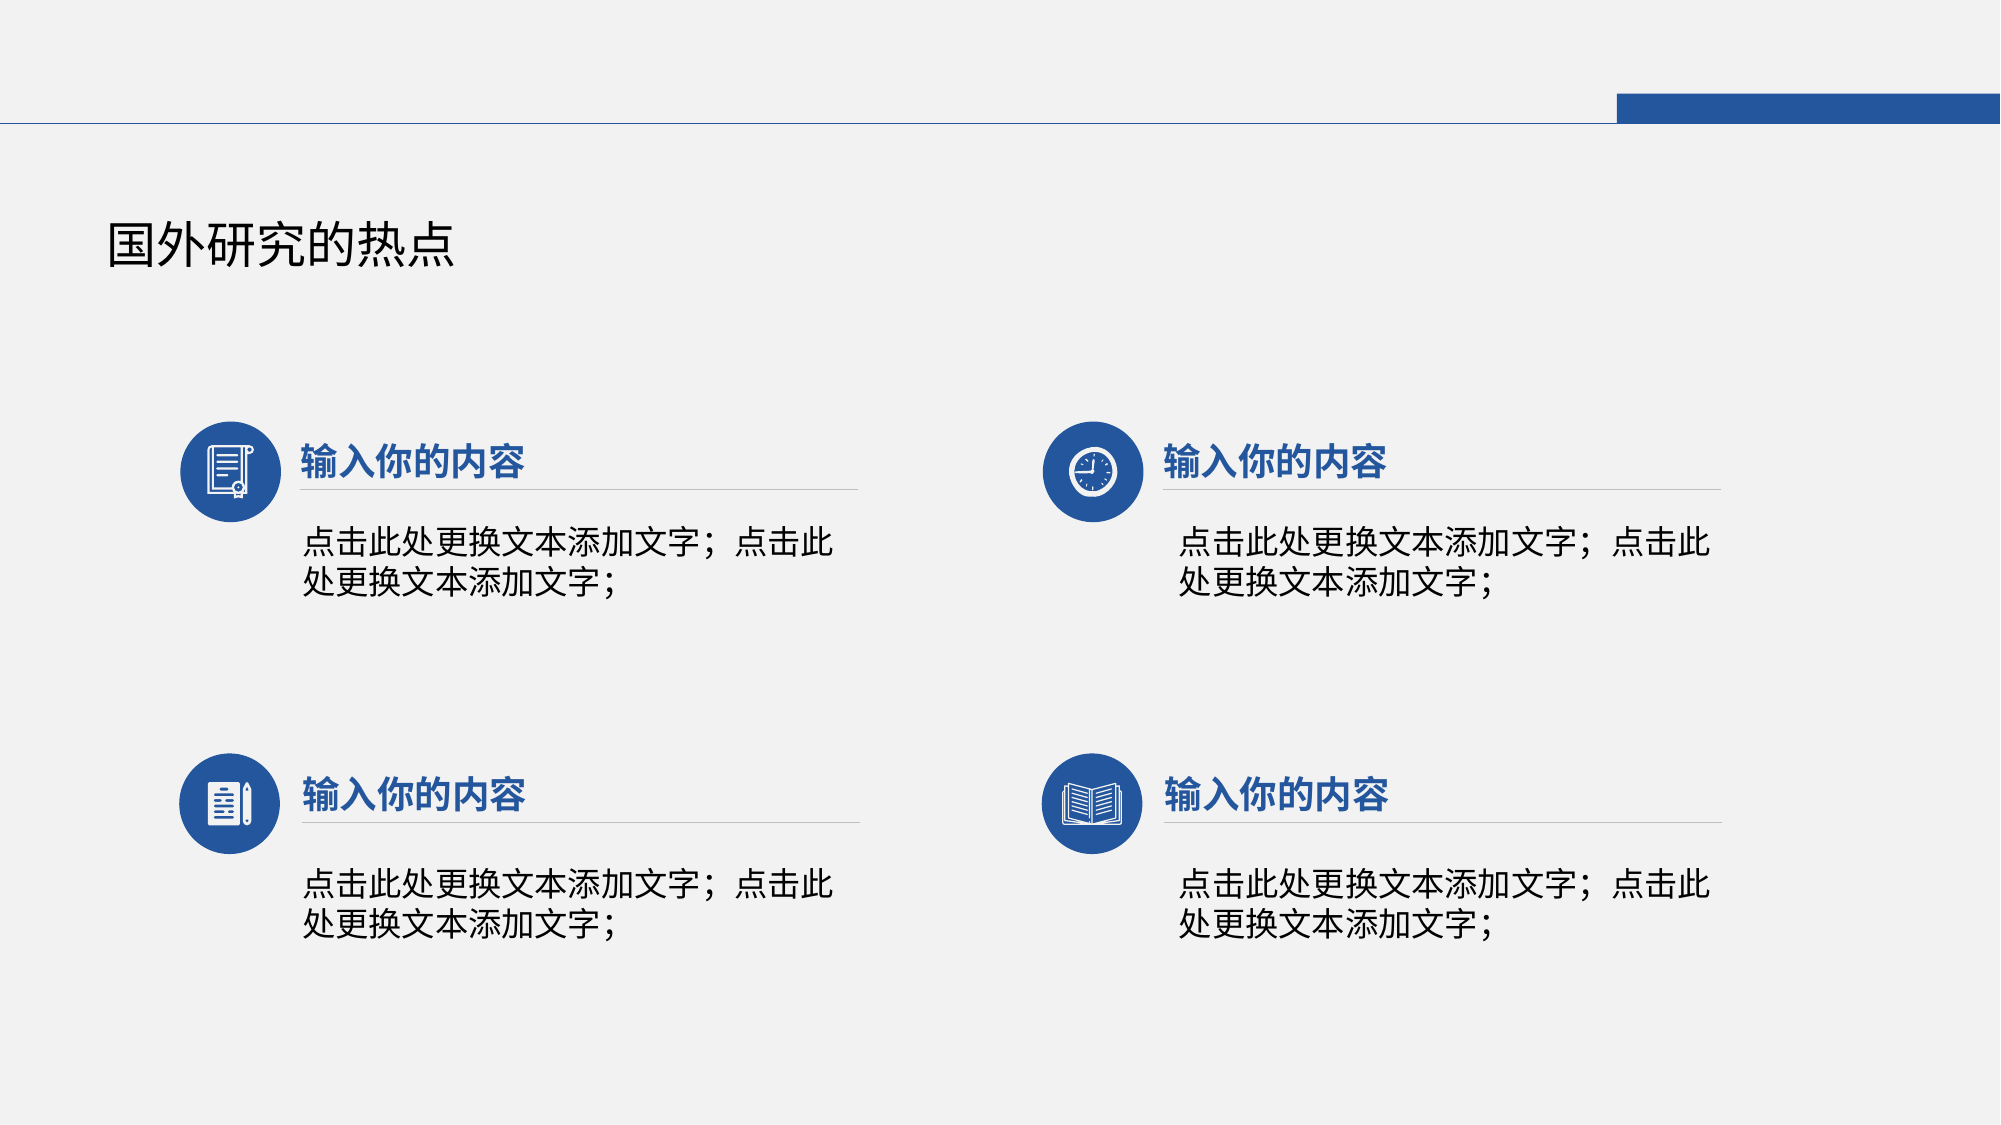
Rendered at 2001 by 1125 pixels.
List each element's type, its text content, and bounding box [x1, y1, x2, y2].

text_box 点击此处更换文本添加文字；点击此处更换文本添加文字； [287, 513, 860, 609]
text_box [1041, 753, 1143, 855]
text_box 点击此处更换文本添加文字；点击此处更换文本添加文字； [287, 855, 860, 951]
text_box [1042, 421, 1144, 523]
text_box 输入你的内容 [287, 763, 680, 824]
text_box 输入你的内容 [1150, 763, 1543, 824]
text_box 点击此处更换文本添加文字；点击此处更换文本添加文字； [1164, 855, 1737, 951]
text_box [179, 753, 280, 855]
text_box 国外研究的热点 [91, 206, 472, 282]
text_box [180, 421, 281, 523]
text_box 输入你的内容 [286, 430, 679, 491]
text_box 点击此处更换文本添加文字；点击此处更换文本添加文字； [1164, 513, 1737, 609]
text_box 输入你的内容 [1148, 430, 1541, 491]
